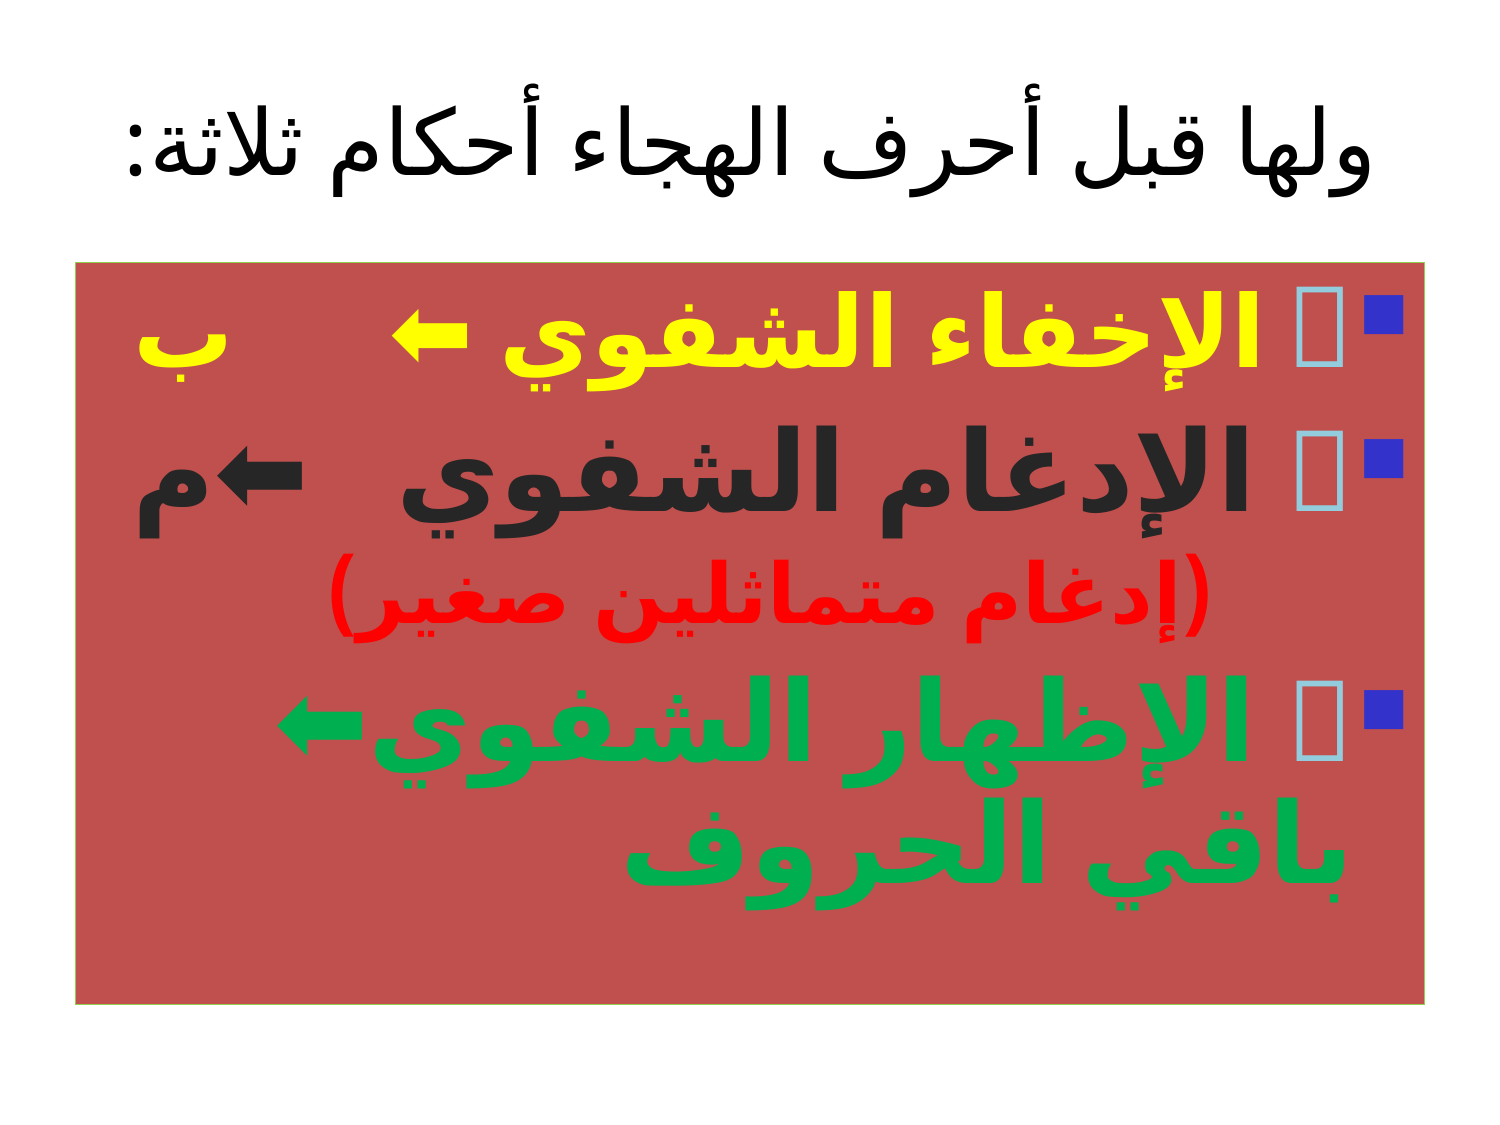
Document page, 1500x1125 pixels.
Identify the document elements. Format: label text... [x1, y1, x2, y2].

list  الإخفاء الشفوي ⬅ ب  الإدغام الشفوي ⬅م (إدغام متماثلين صغير)  الإظهار الشفوي⬅ باقي الحروف [75, 262, 1425, 1005]
title ولها قبل أحرف الهجاء أحكام ثلاثة: [75, 45, 1425, 233]
